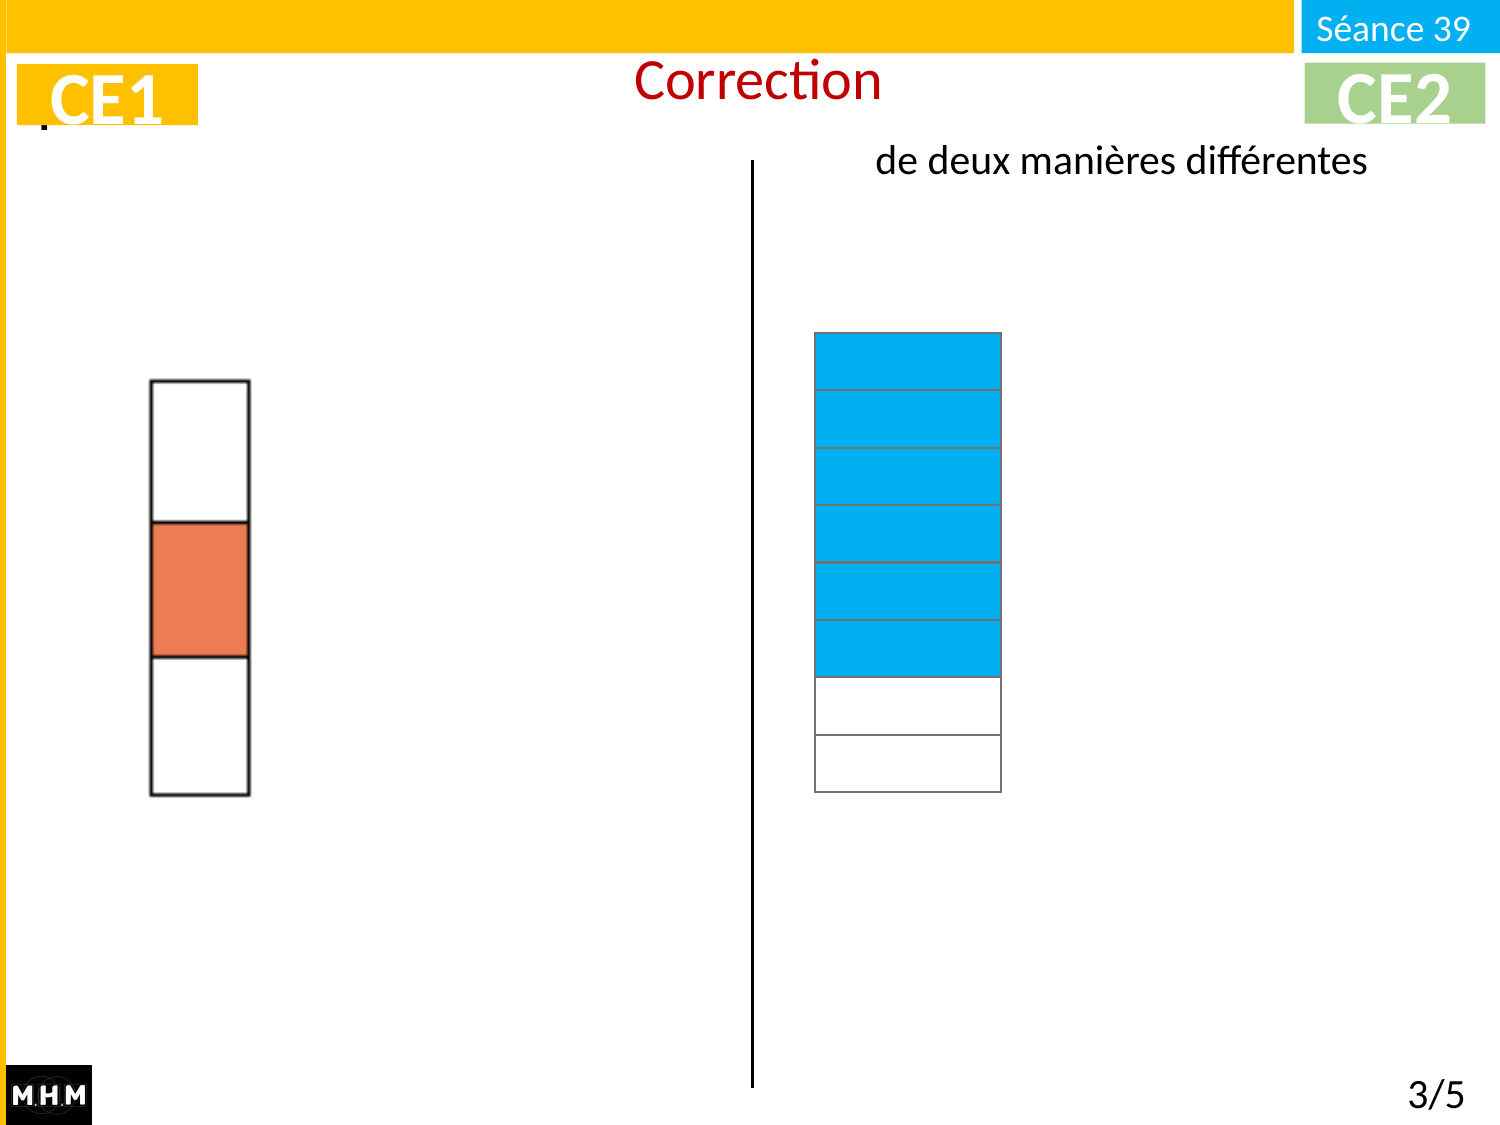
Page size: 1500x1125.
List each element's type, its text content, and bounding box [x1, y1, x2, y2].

text_box CE2 [1303, 62, 1487, 125]
picture [6, 1065, 92, 1125]
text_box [678, 469, 1138, 656]
list 3/5 [1373, 1064, 1500, 1125]
picture [144, 374, 282, 808]
text_box de deux manières différentes [860, 125, 1500, 190]
text_box Correction [619, 0, 994, 162]
text_box CE1 [16, 63, 199, 126]
